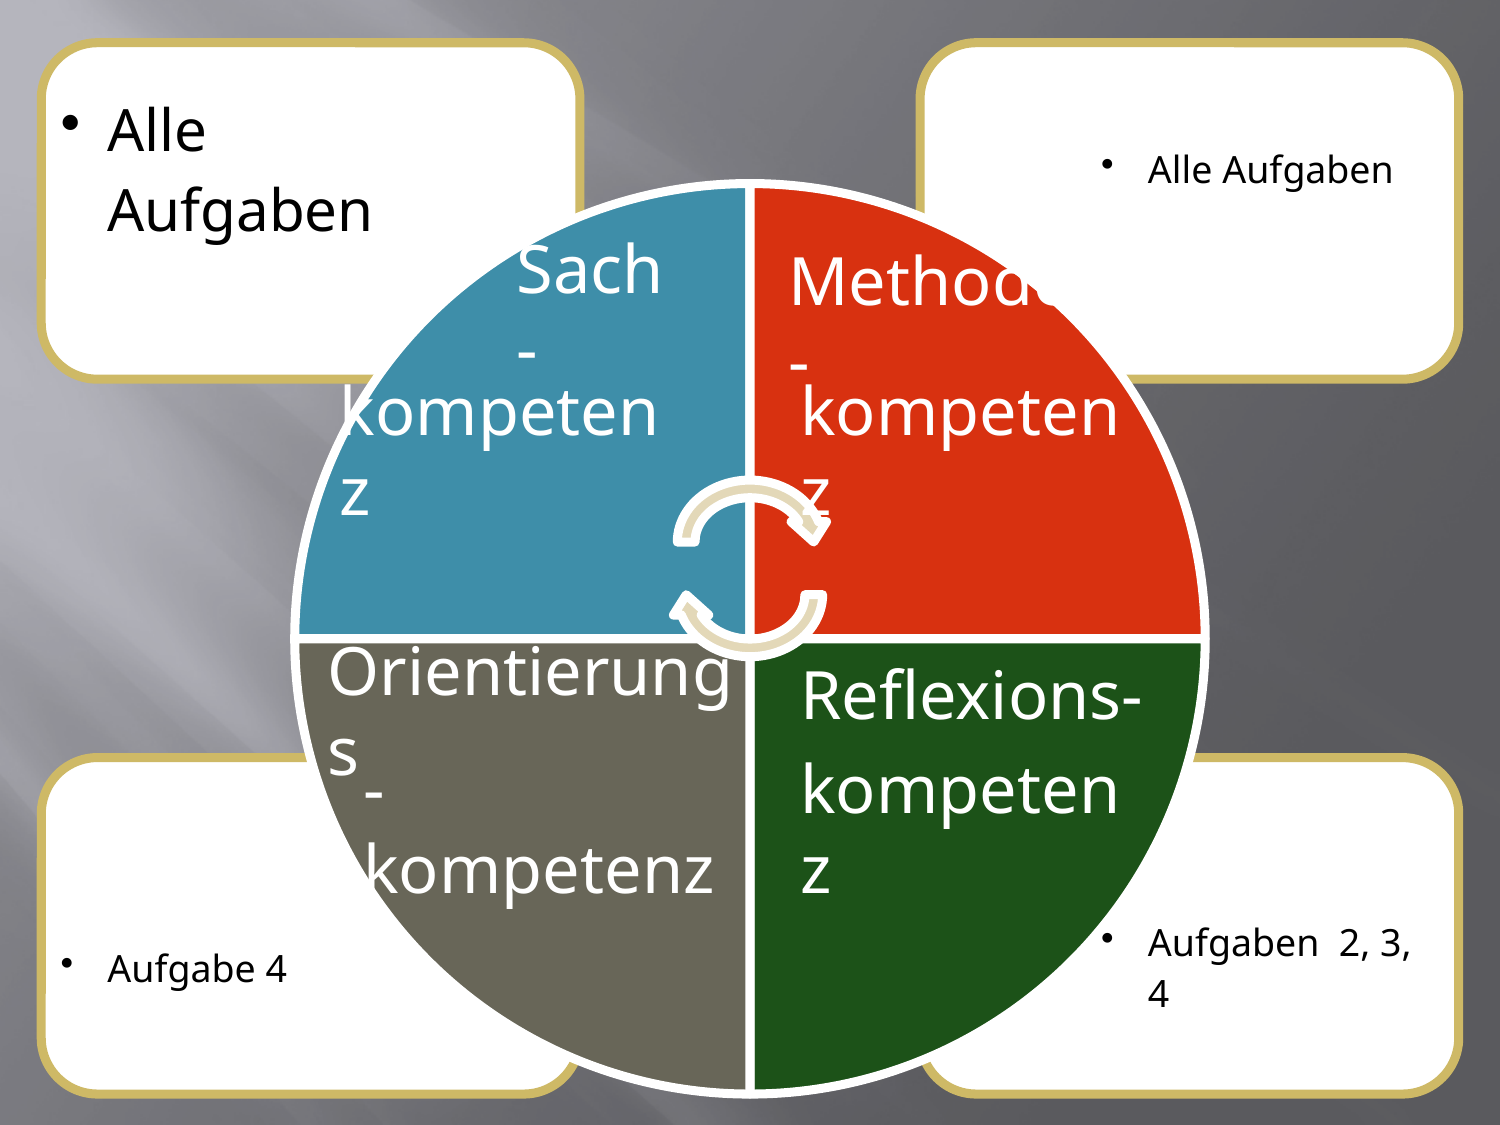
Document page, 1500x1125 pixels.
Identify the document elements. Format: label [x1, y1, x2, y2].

text_box [41, 42, 1459, 1095]
